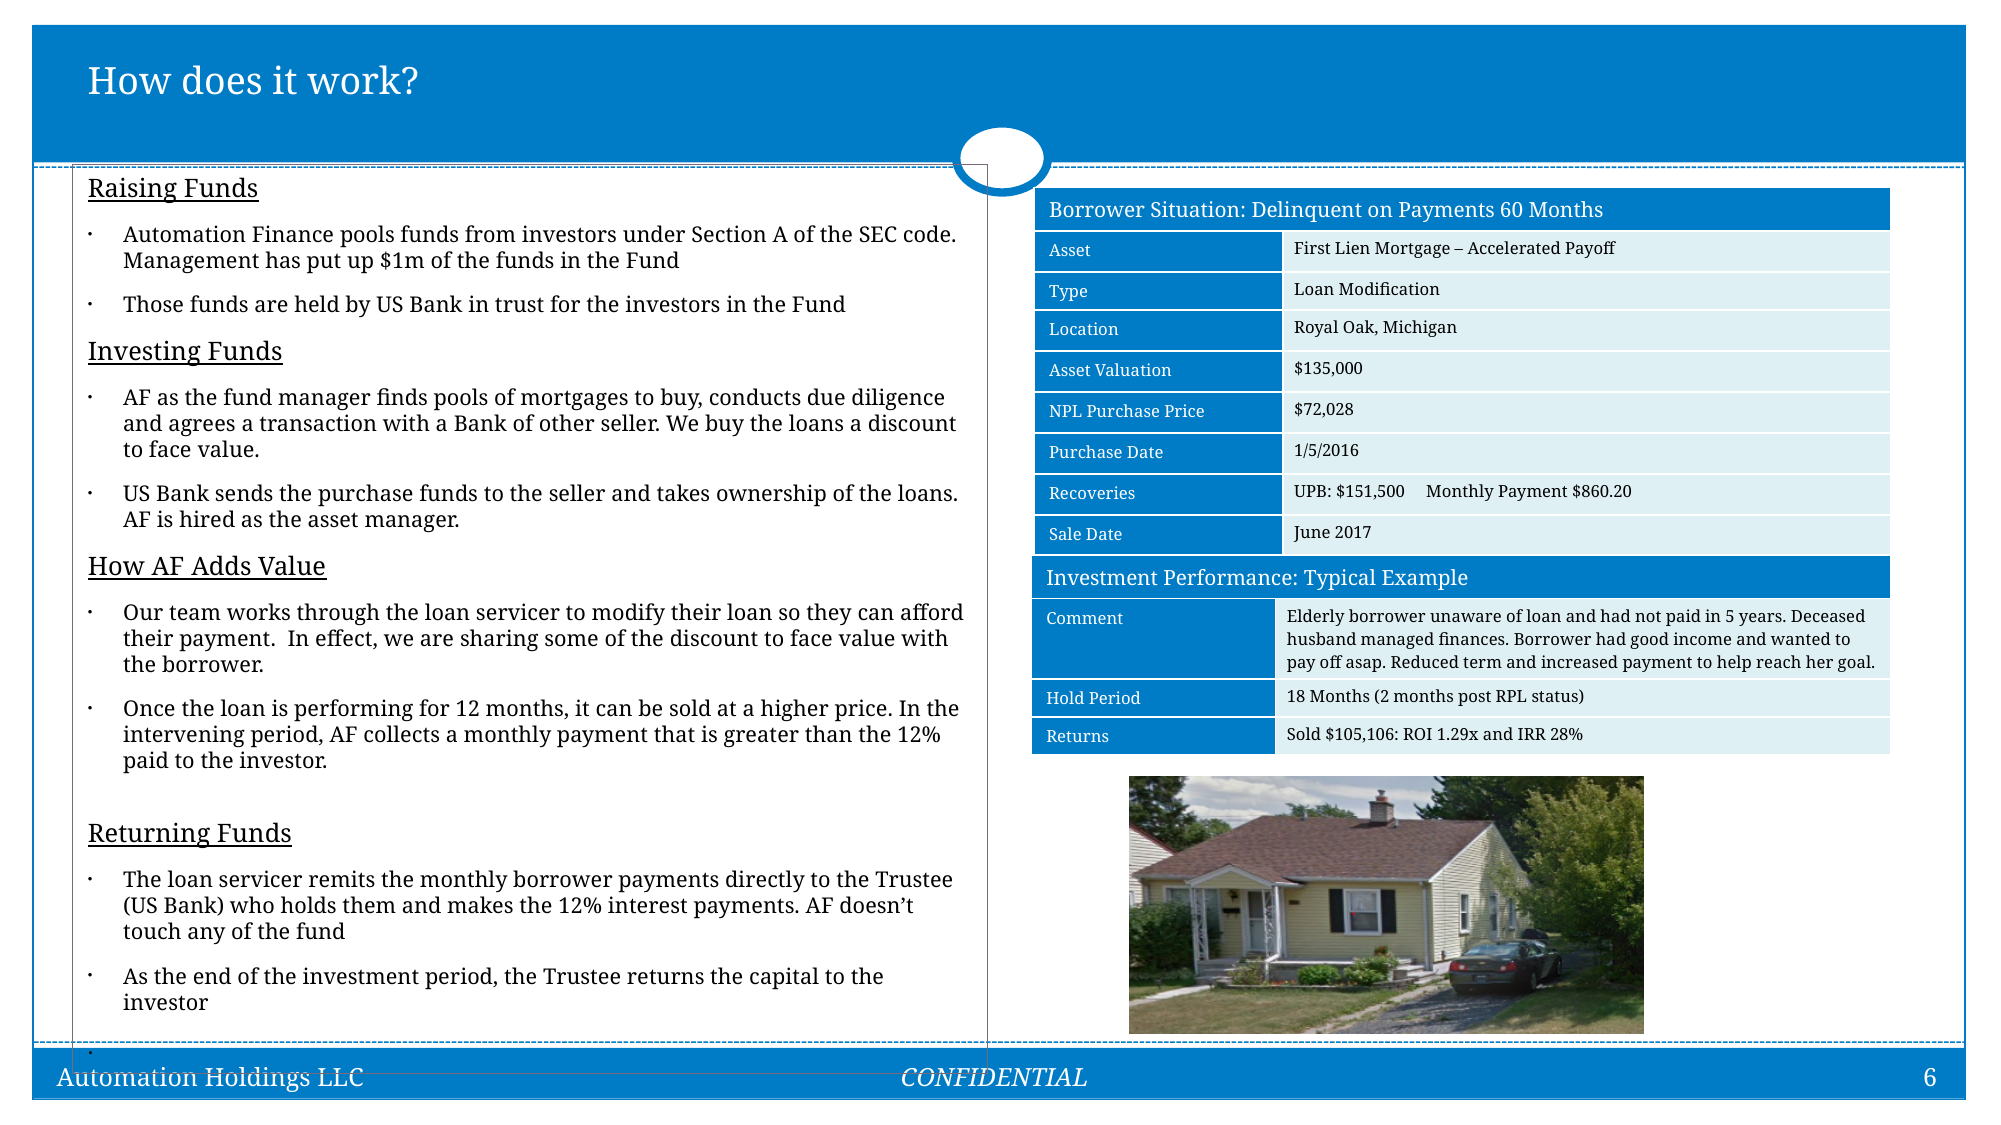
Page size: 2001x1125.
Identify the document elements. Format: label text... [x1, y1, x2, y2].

table_header Borrower Situation: Delinquent on Payments 60 Months [1035, 188, 1890, 230]
table_header Investment Performance: Typical Example [1032, 556, 1890, 598]
table_cell Asset Valuation [1035, 352, 1282, 391]
table_cell Comment [1032, 599, 1275, 678]
table_cell Returns [1032, 718, 1275, 754]
table_cell NPL Purchase Price [1035, 393, 1282, 432]
text_box Raising Funds Automation Finance pools funds from investors under Section A of the SEC code. Management has put up $1m of the funds in the Fund Those funds are held by US Bank in trust for the investors in the Fund Investing Funds AF as the fund manager finds pools of mortgages to buy, conducts due diligence and agrees a transaction with a Bank of other seller. We buy the loans a discount to face value. US Bank sends the purchase funds to the seller and takes ownership of the loans. AF is hired as the asset manager. How AF Adds Value Our team works through the loan servicer to modify their loan so they can afford their payment. In effect, we are sharing some of the discount to face value with the borrower. Once the loan is performing for 12 months, it can be sold at a higher price. In the intervening period, AF collects a monthly payment that is greater than the 12% paid to the investor. Returning Funds The loan servicer remits the monthly borrower payments directly to the Trustee (US Bank) who holds them and makes the 12% interest payments. AF doesn’t touch any of the fund As the end of the investment period, the Trustee returns the capital to the investor . [72, 164, 988, 1074]
table_cell $72,028 [1284, 393, 1890, 432]
table_cell Location [1035, 311, 1282, 350]
table_cell Hold Period [1032, 680, 1275, 716]
table_cell UPB: $151,500 Monthly Payment $860.20 [1284, 475, 1890, 514]
table_cell Sold $105,106: ROI 1.29x and IRR 28% [1276, 718, 1890, 754]
table_cell Loan Modification [1284, 273, 1890, 309]
table_cell June 2017 [1284, 516, 1890, 554]
table_cell Recoveries [1035, 475, 1282, 514]
table_cell $135,000 [1284, 352, 1890, 391]
table_cell Elderly borrower unaware of loan and had not paid in 5 years. Deceased husband managed finances. Borrower had good income and wanted to pay off asap. Reduced term and increased payment to help reach her goal. [1276, 599, 1890, 678]
picture [1129, 776, 1645, 1035]
table_cell Asset [1035, 232, 1282, 271]
table_cell First Lien Mortgage – Accelerated Payoff [1284, 232, 1890, 271]
table_cell Sale Date [1035, 516, 1282, 554]
footer Automation Holdings LLC [41, 1053, 825, 1115]
table_cell Royal Oak, Michigan [1284, 311, 1890, 350]
table_cell 18 Months (2 months post RPL status) [1276, 680, 1890, 716]
table_cell Type [1035, 273, 1282, 309]
table_cell 1/5/2016 [1284, 434, 1890, 473]
table_cell Purchase Date [1035, 434, 1282, 473]
title How does it work? [72, 49, 749, 125]
slide_number 6 [1485, 1054, 1953, 1125]
